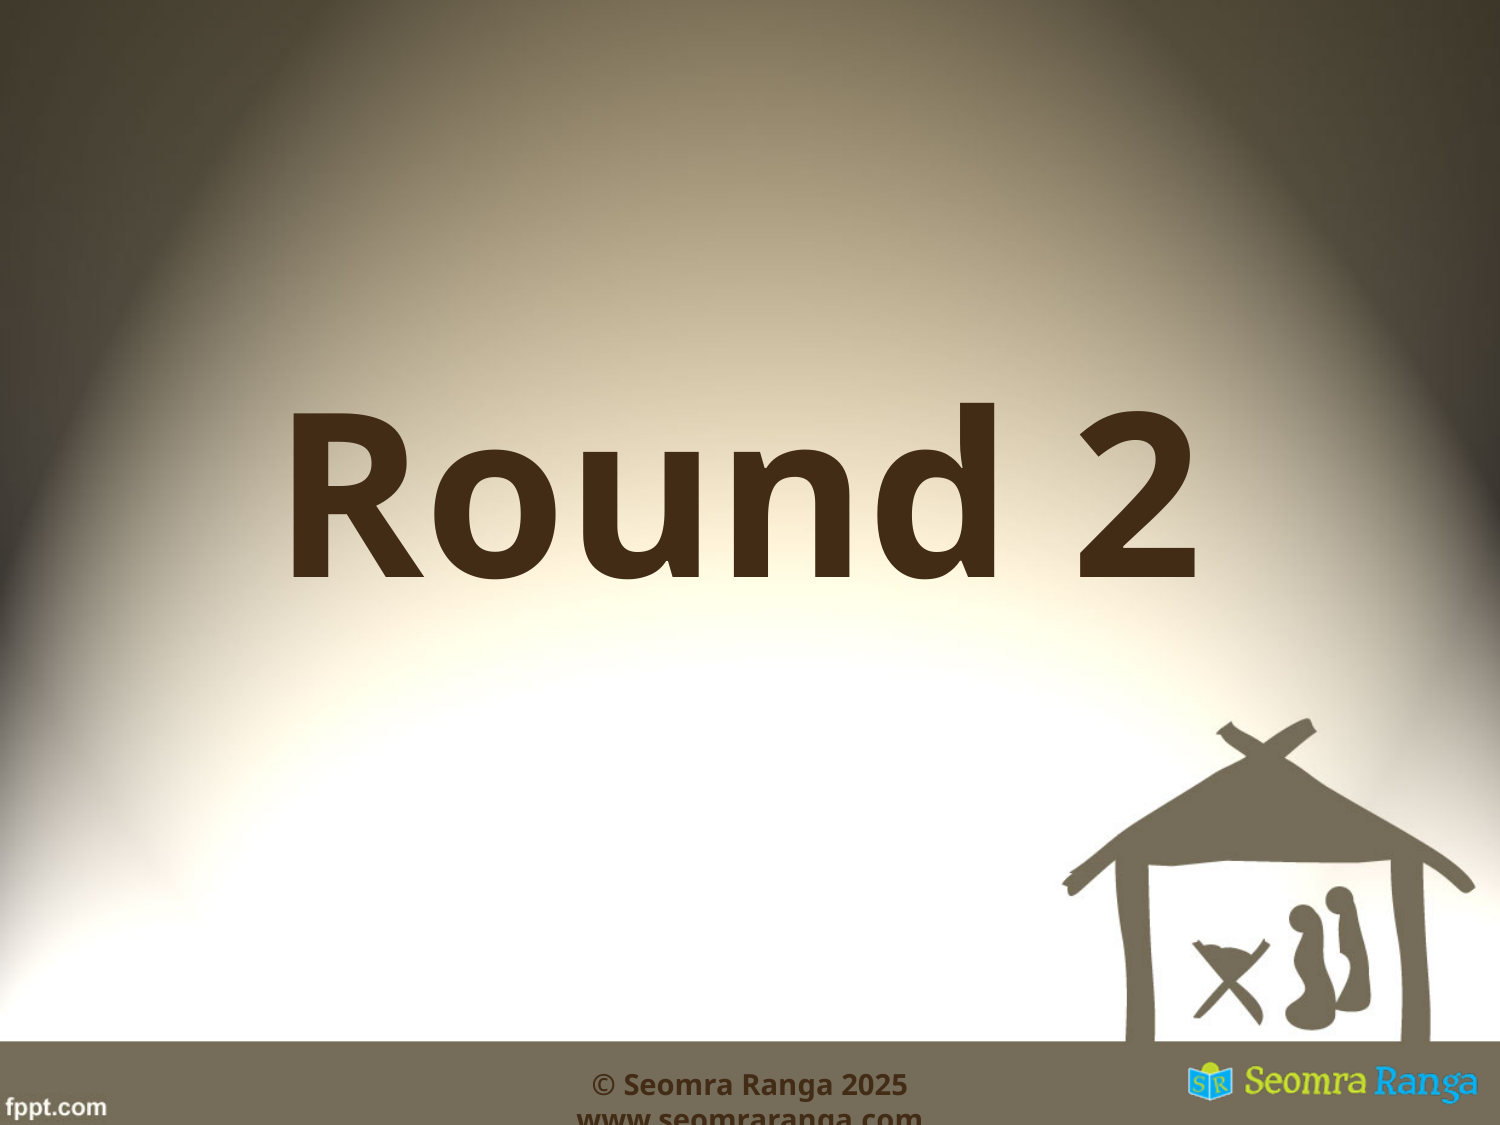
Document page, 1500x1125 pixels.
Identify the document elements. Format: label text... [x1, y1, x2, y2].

title Round 2 [253, 184, 1223, 787]
text_box © Seomra Ranga 2025 www.seomraranga.com [401, 1058, 1099, 1125]
picture [0, 0, 1500, 1125]
